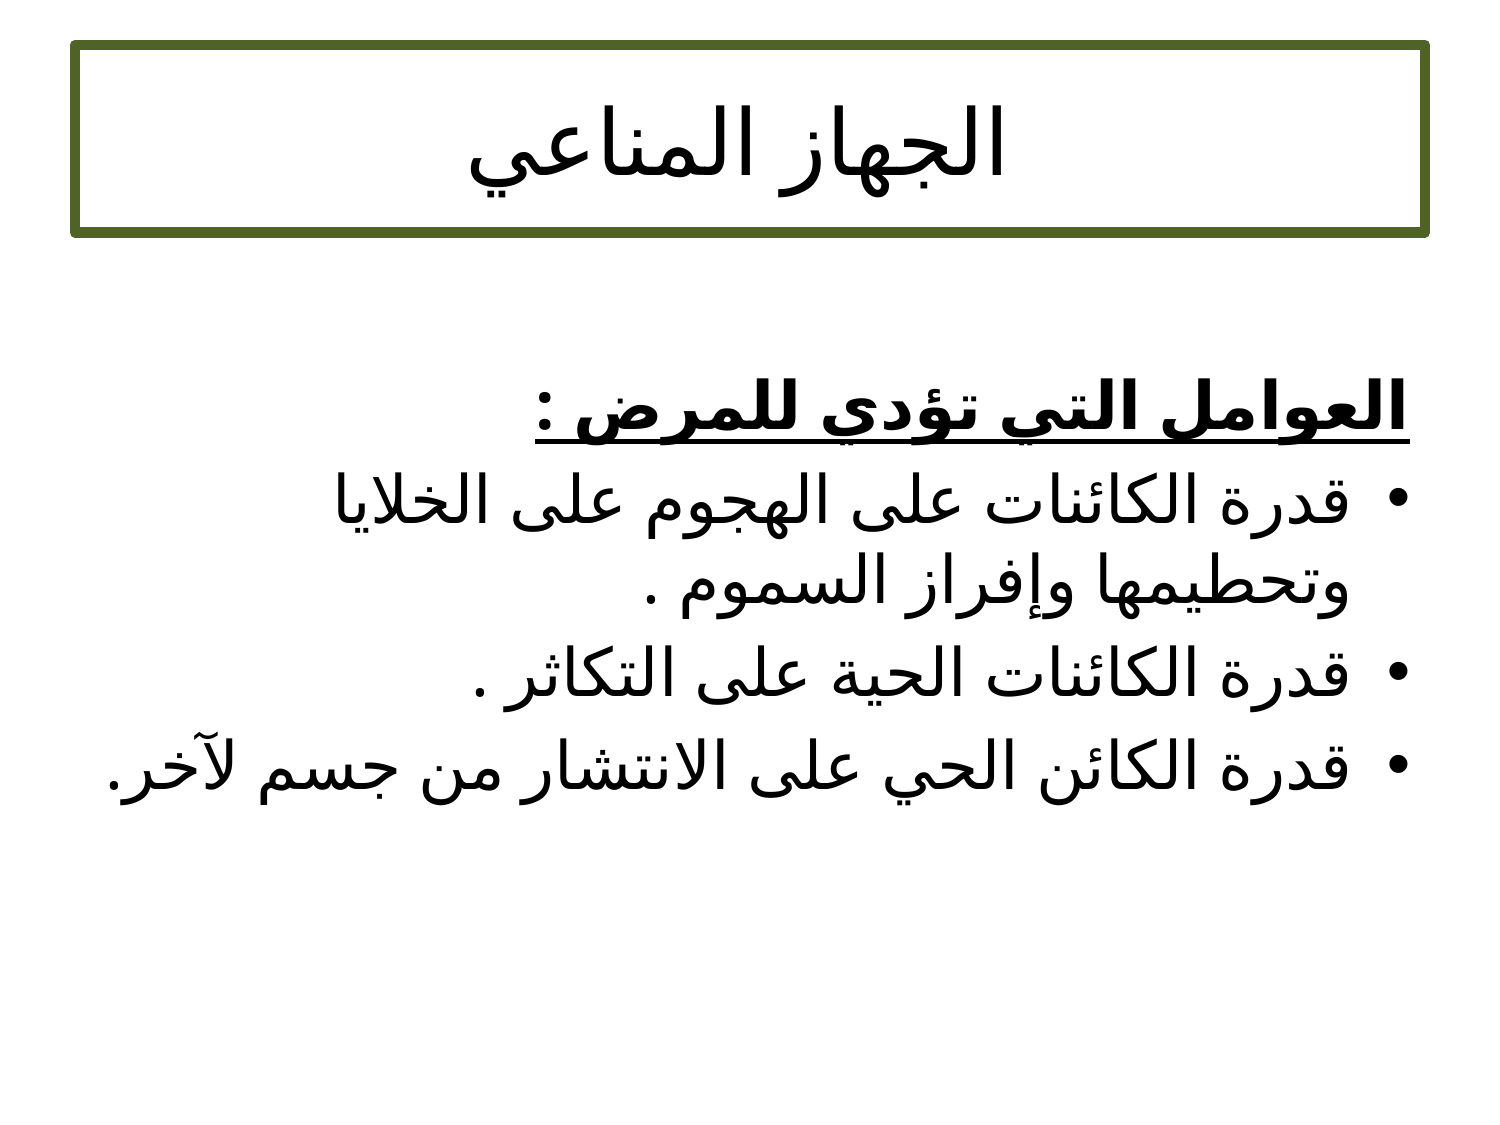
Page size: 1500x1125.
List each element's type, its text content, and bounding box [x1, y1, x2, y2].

title الجهاز المناعي [75, 45, 1425, 233]
list العوامل التي تؤدي للمرض : قدرة الكائنات على الهجوم على الخلايا وتحطيمها وإفراز السموم . قدرة الكائنات الحية على التكاثر . قدرة الكائن الحي على الانتشار من جسم لآخر. [75, 262, 1425, 1005]
